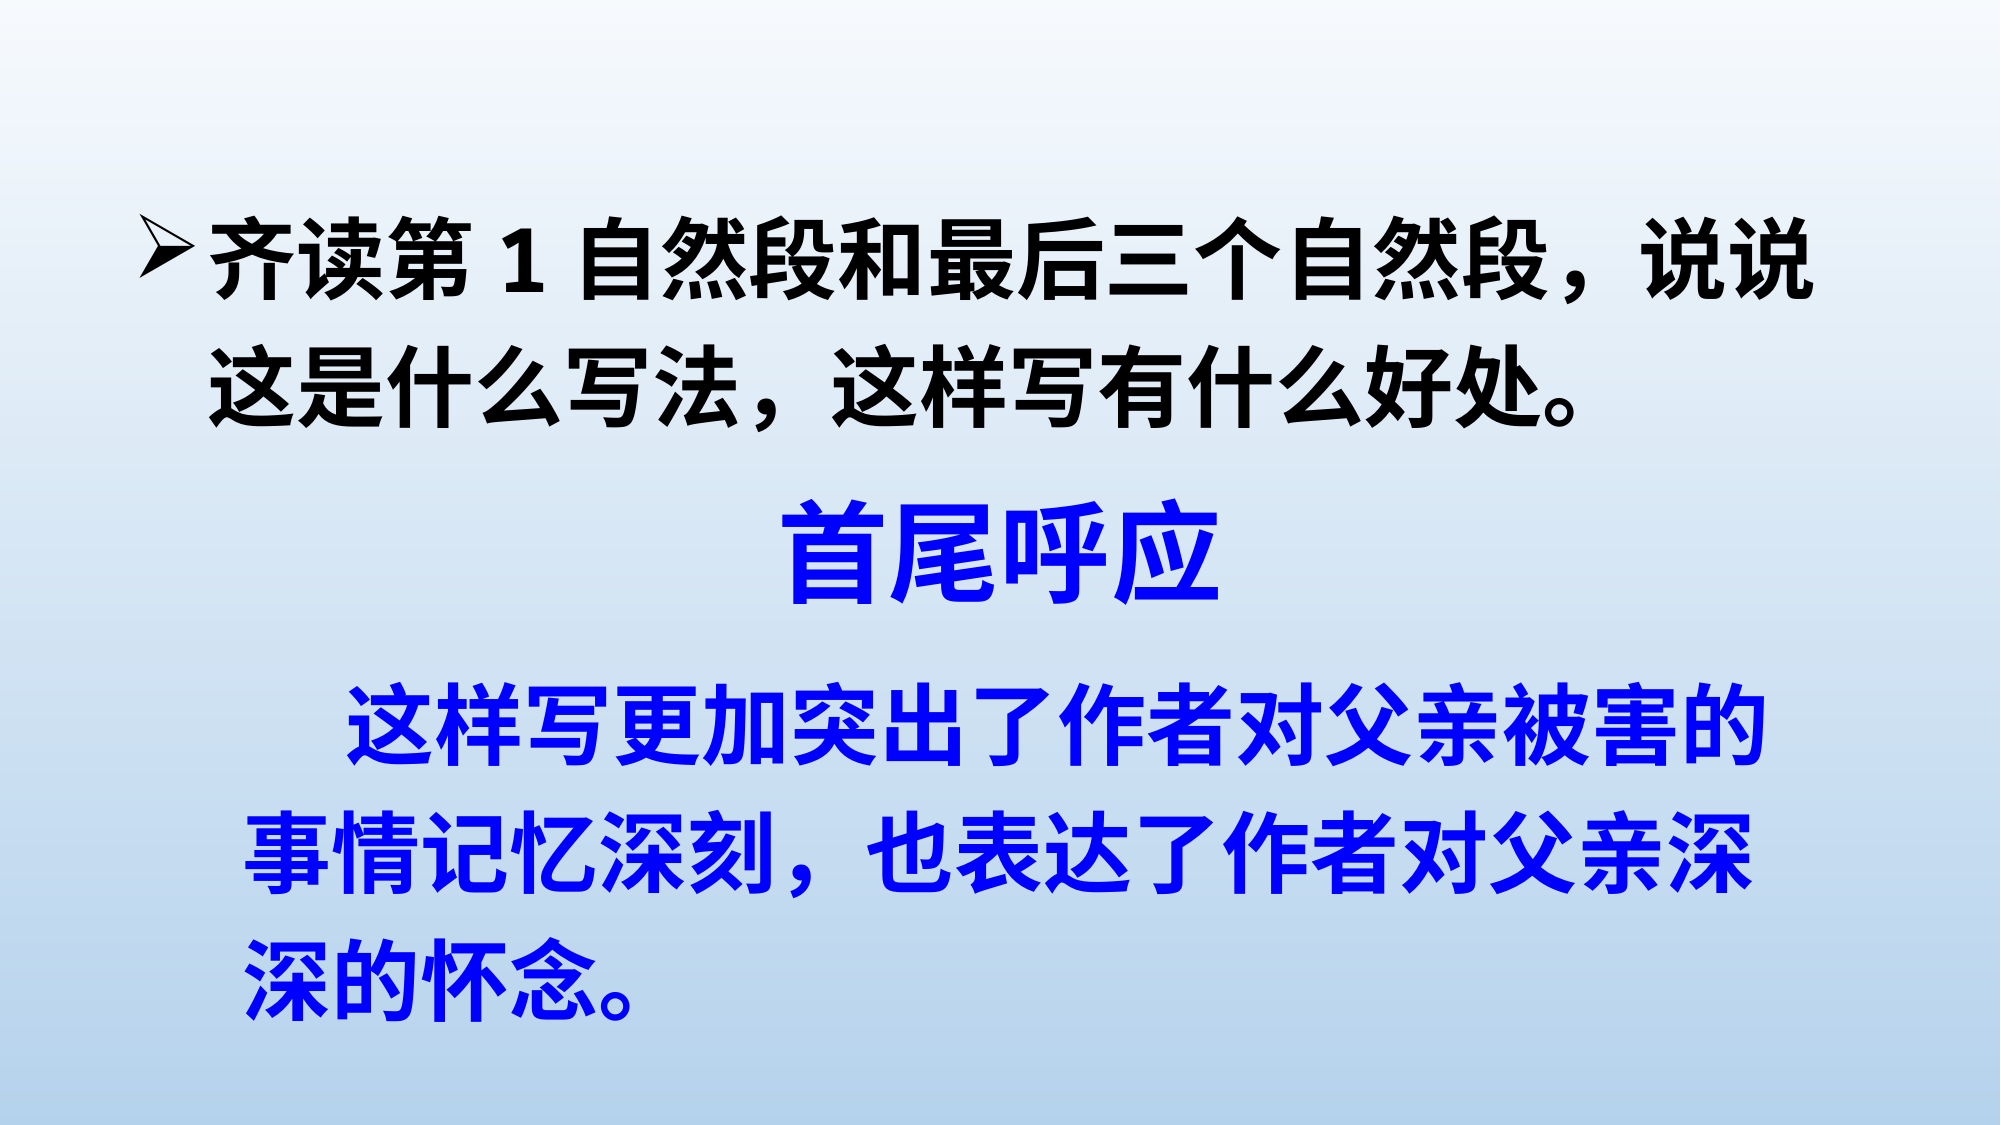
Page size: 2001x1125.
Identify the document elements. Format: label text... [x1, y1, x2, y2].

text_box 这样写更加突出了作者对父亲被害的事情记忆深刻，也表达了作者对父亲深深的怀念。 [228, 641, 1835, 1040]
text_box 首尾呼应 [645, 449, 1355, 624]
text_box 齐读第1自然段和最后三个自然段，说说这是什么写法，这样写有什么好处。 [118, 174, 1882, 446]
